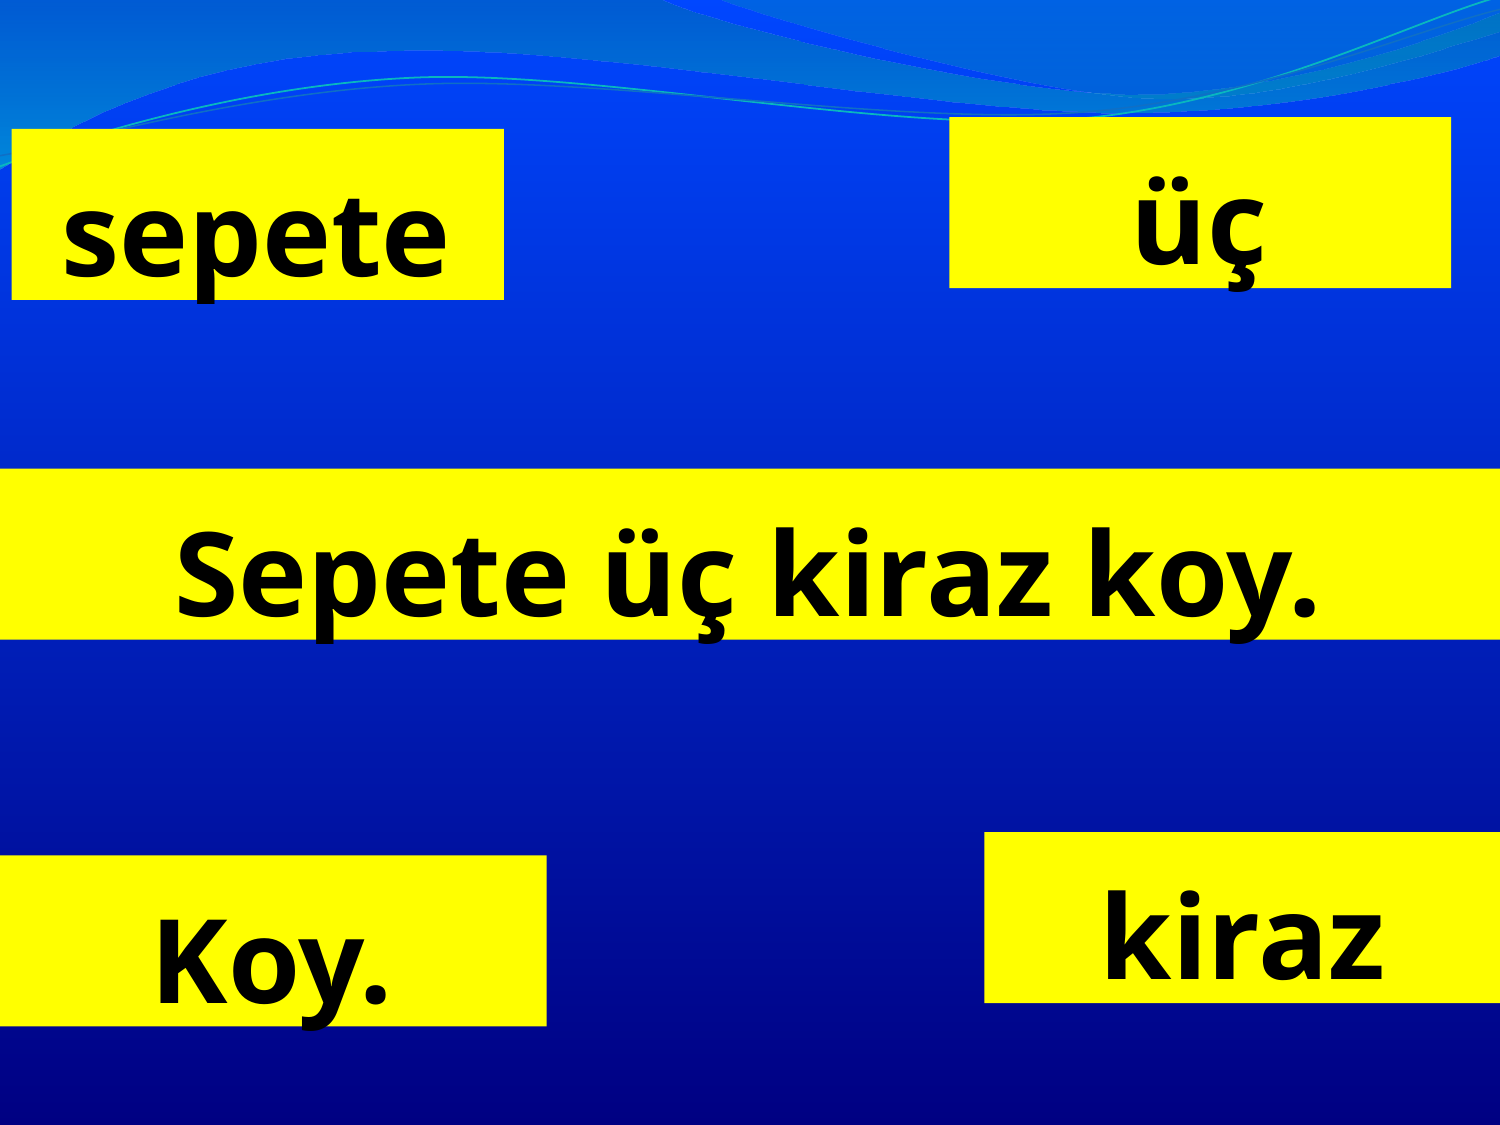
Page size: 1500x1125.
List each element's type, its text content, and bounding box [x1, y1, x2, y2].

text_box üç [949, 117, 1452, 289]
text_box Sepete üç kiraz koy. [0, 468, 1500, 640]
text_box Koy. [0, 855, 547, 1027]
title sepete [11, 128, 505, 301]
text_box kiraz [984, 832, 1500, 1004]
